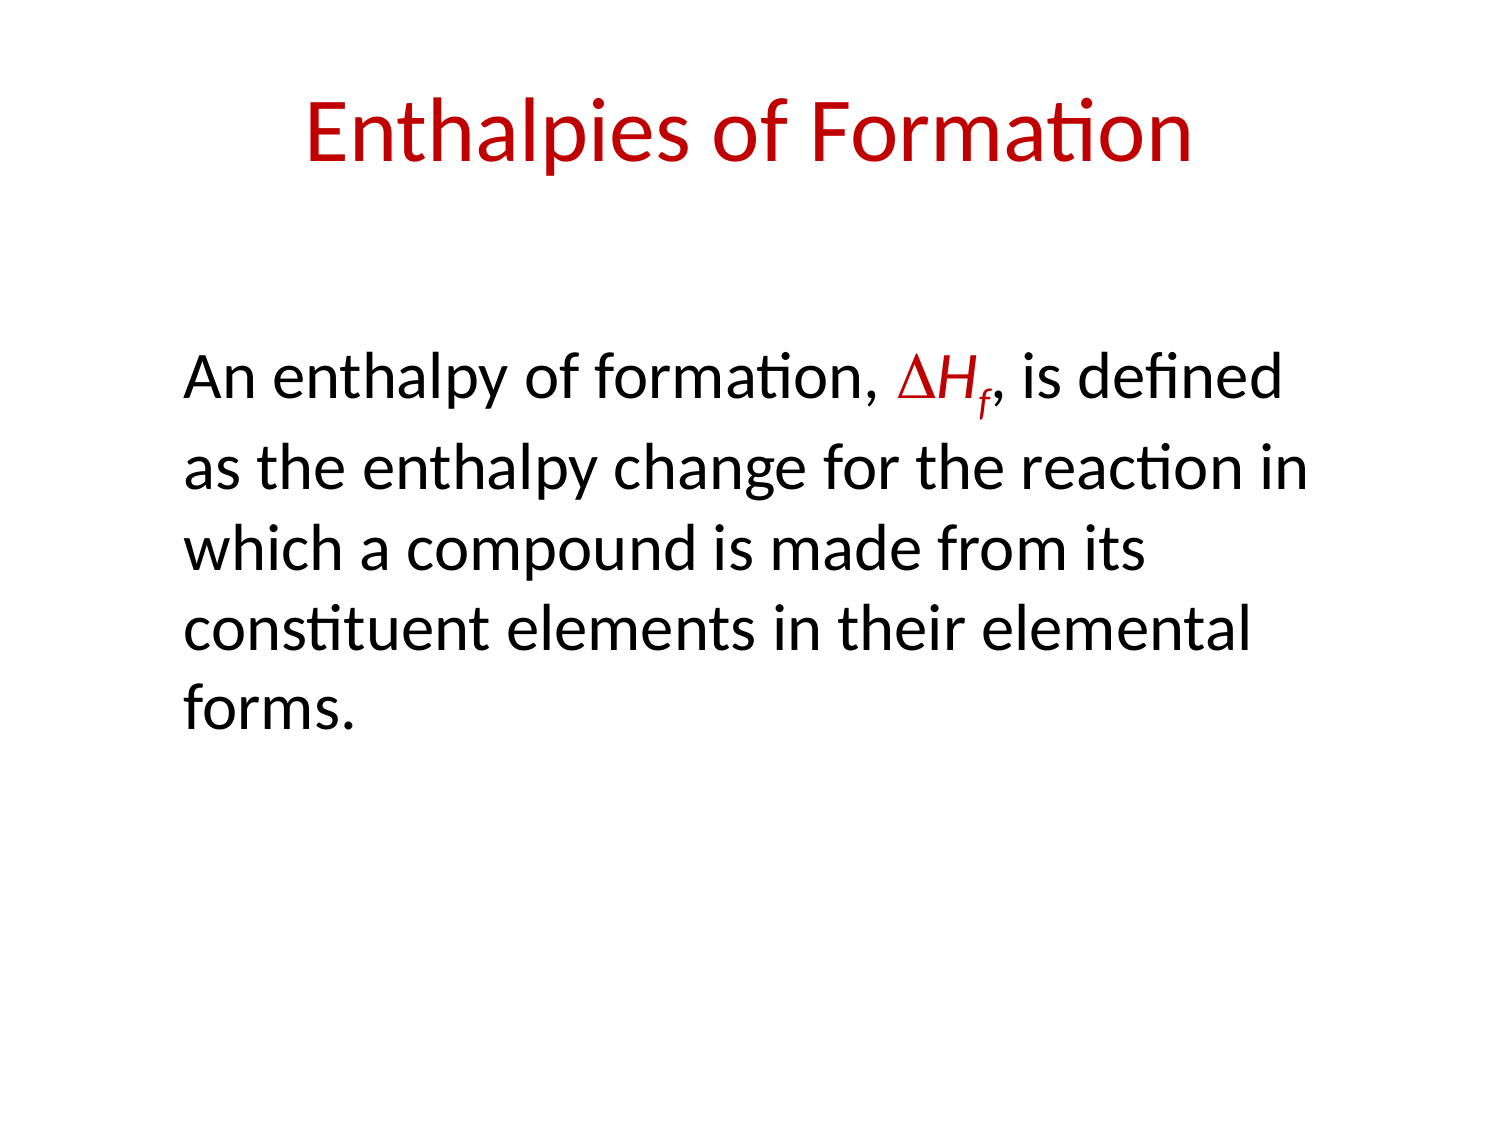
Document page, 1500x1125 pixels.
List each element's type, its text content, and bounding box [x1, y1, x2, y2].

text_box An enthalpy of formation, Hf, is defined as the enthalpy change for the reaction in which a compound is made from its constituent elements in their elemental forms. [112, 324, 1363, 1000]
text_box Enthalpies of Formation [112, 62, 1388, 250]
